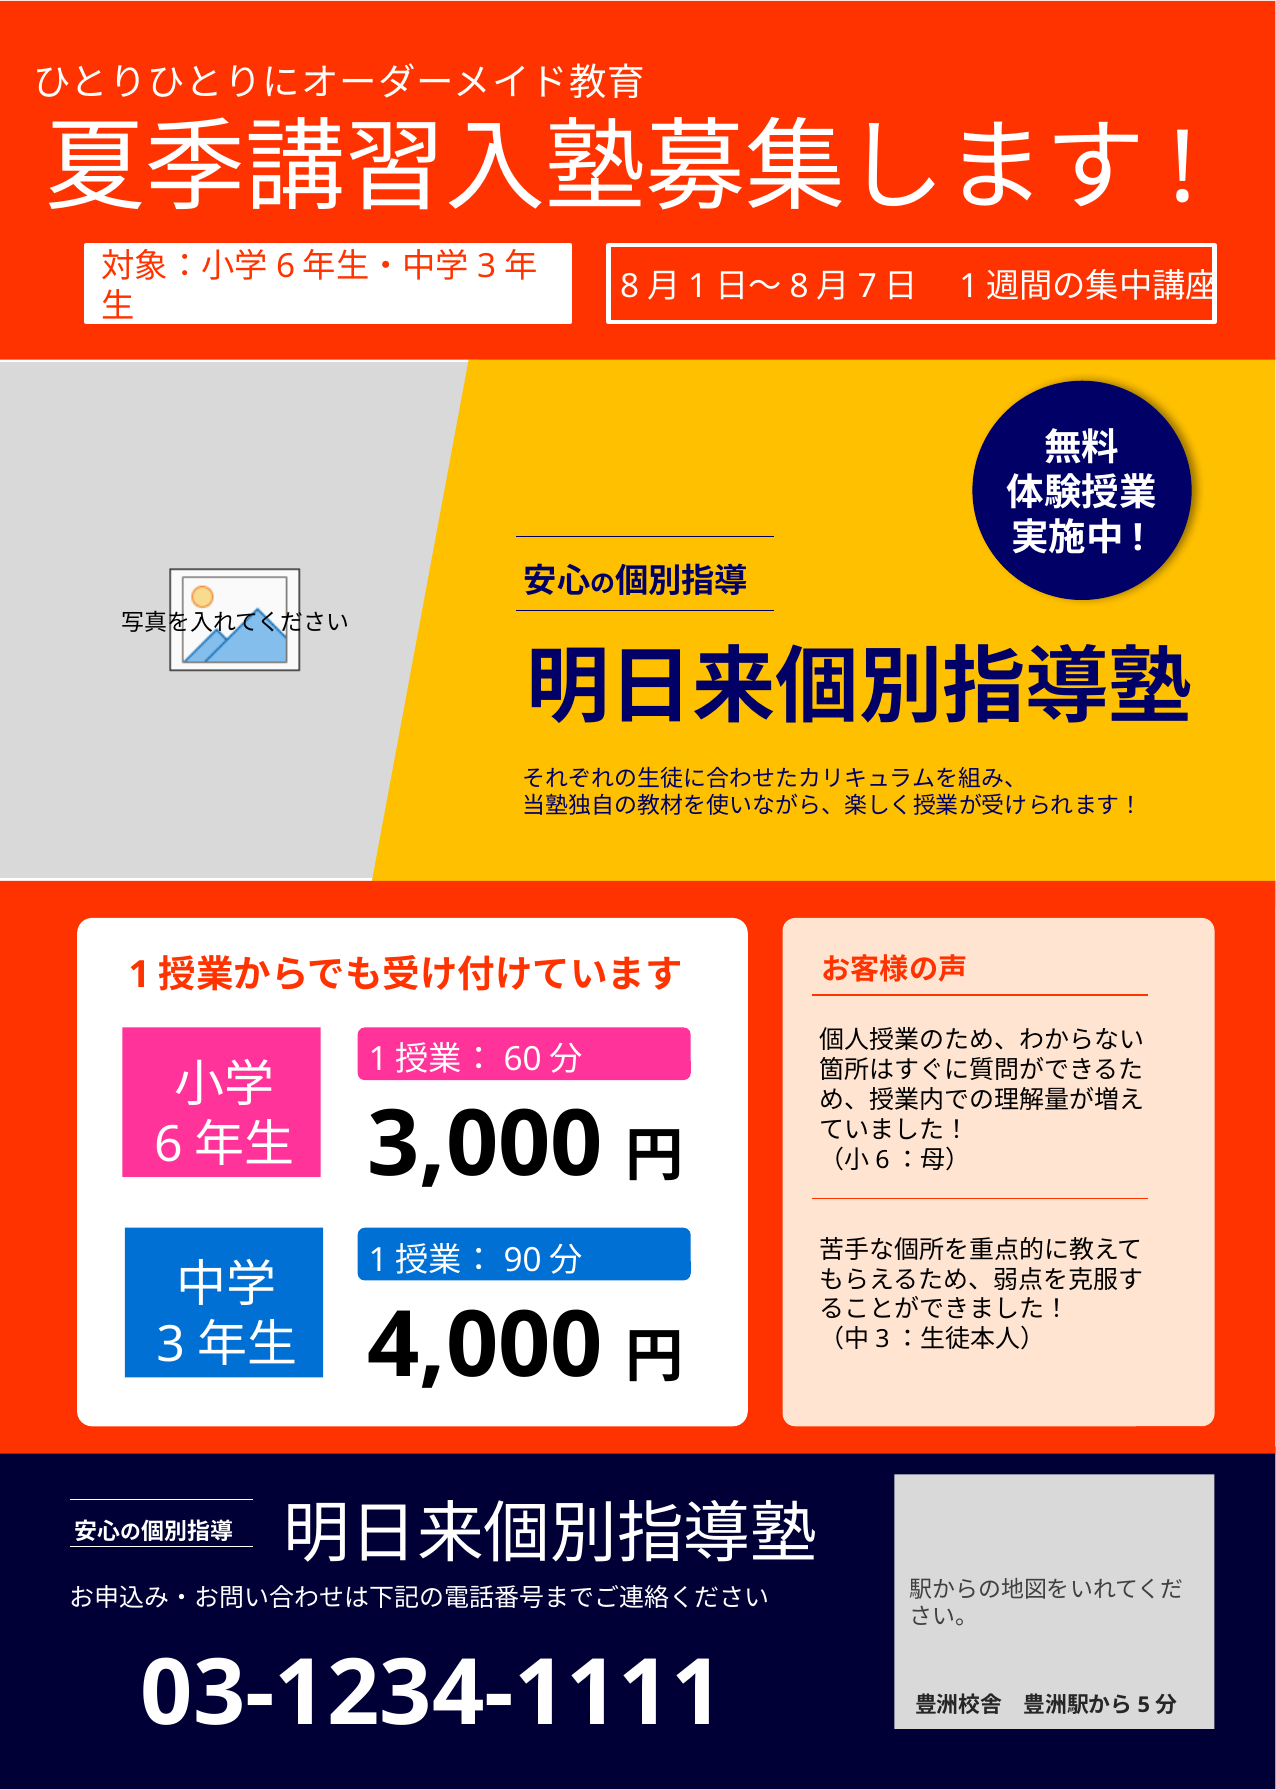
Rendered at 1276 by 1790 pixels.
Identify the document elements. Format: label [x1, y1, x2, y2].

text_box [340, 1027, 711, 1200]
text_box [61, 1499, 254, 1551]
text_box [593, 245, 1246, 323]
text_box [86, 245, 571, 323]
text_box [122, 1027, 324, 1187]
text_box [340, 1227, 711, 1400]
text_box [507, 536, 775, 611]
text_box [124, 1227, 326, 1387]
text_box [0, 0, 1276, 1790]
text_box [972, 380, 1192, 600]
